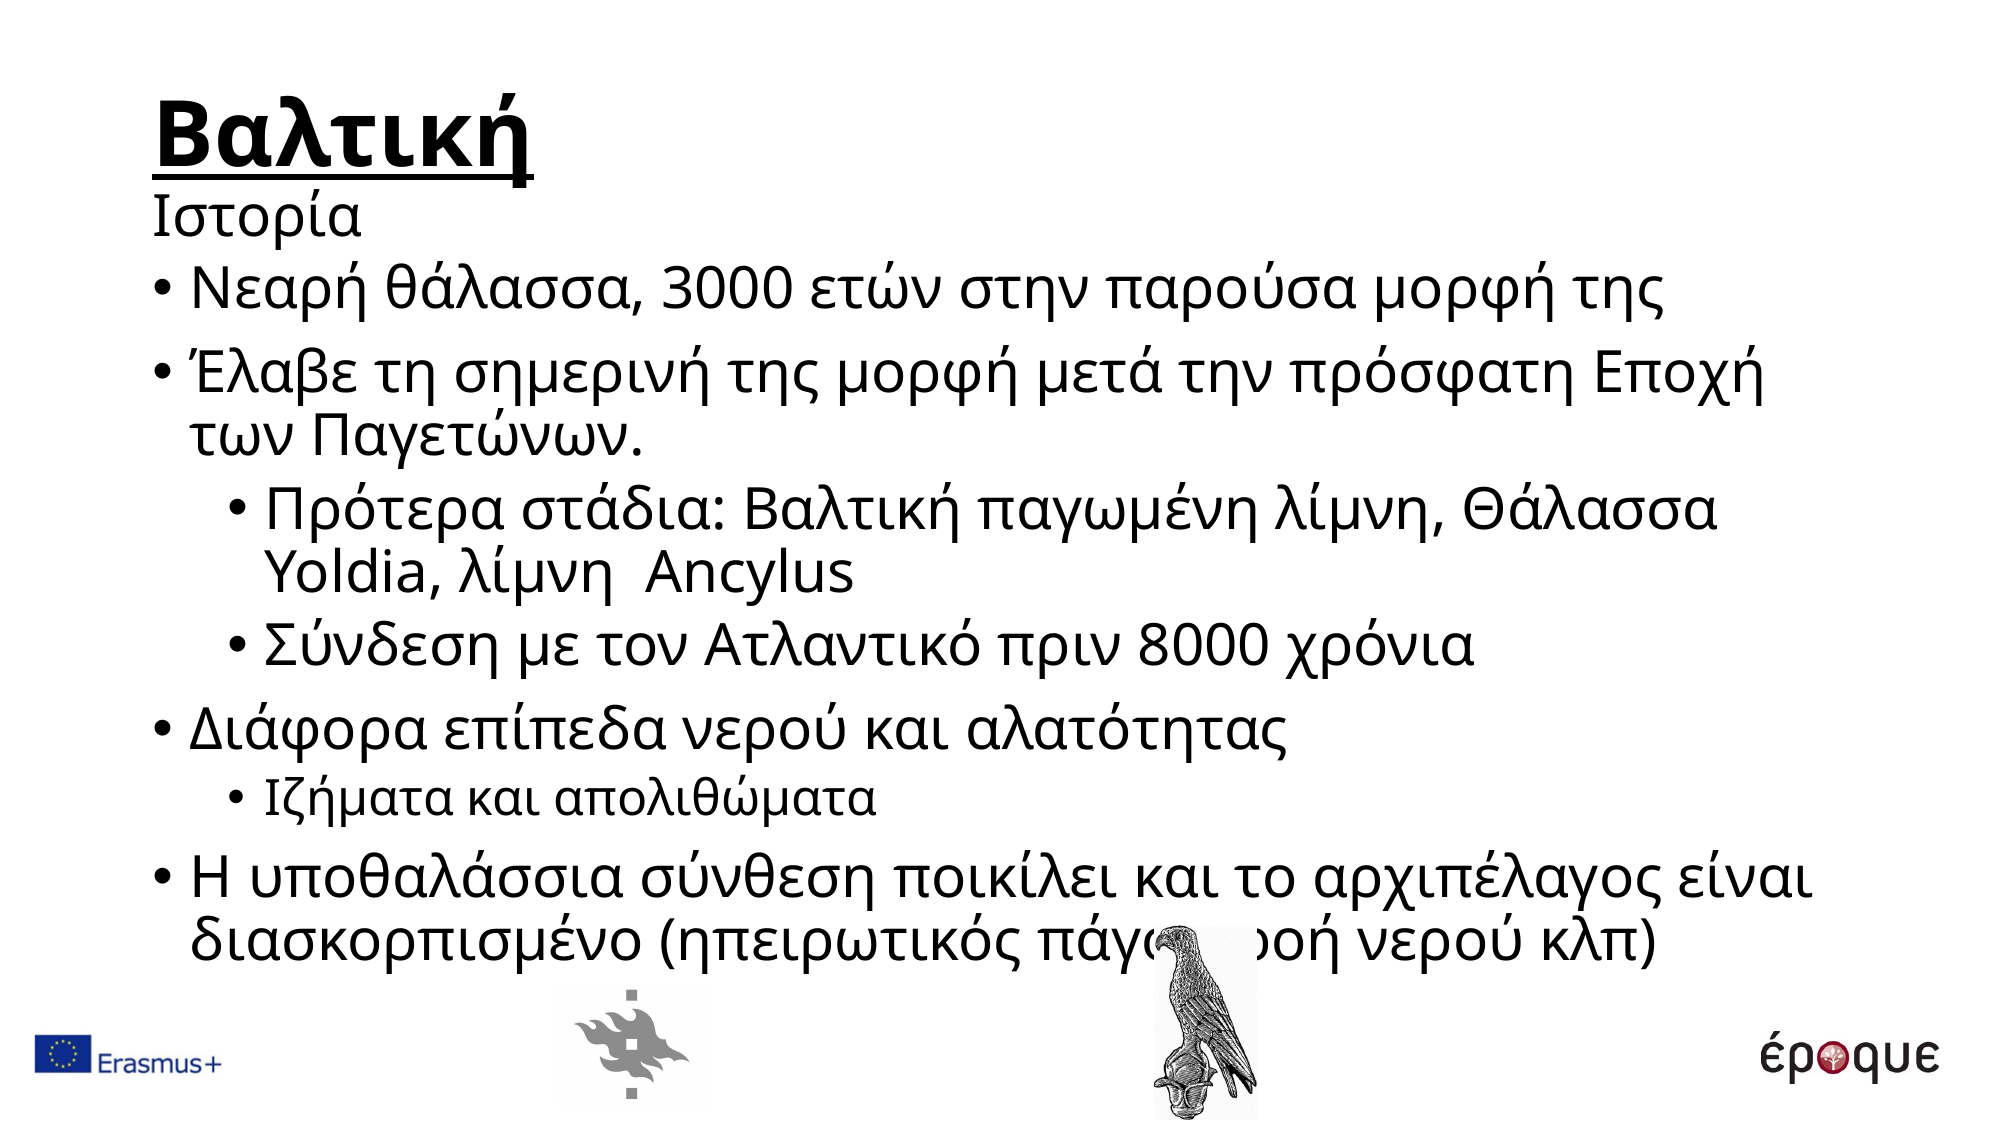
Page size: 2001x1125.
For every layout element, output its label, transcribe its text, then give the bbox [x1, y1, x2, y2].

picture [1154, 925, 1258, 1120]
picture [1761, 1031, 1939, 1084]
picture [33, 1024, 223, 1084]
picture [556, 981, 712, 1107]
title Βαλτική Ιστορία [137, 59, 1863, 251]
list Νεαρή θάλασσα, 3000 ετών στην παρούσα μορφή της Έλαβε τη σημερινή της μορφή μετά την πρόσφατη Εποχή των Παγετώνων. Πρότερα στάδια: Βαλτική παγωμένη λίμνη, Θάλασσα Yoldia, λίμνη Ancylus Σύνδεση με τον Ατλαντικό πριν 8000 χρόνια Διάφορα επίπεδα νερού και αλατότητας Ιζήματα και απολιθώματα H υποθαλάσσια σύνθεση ποικίλει και το αρχιπέλαγος είναι διασκορπισμένο (ηπειρωτικός πάγος, ροή νερού κλπ) [137, 251, 1863, 965]
